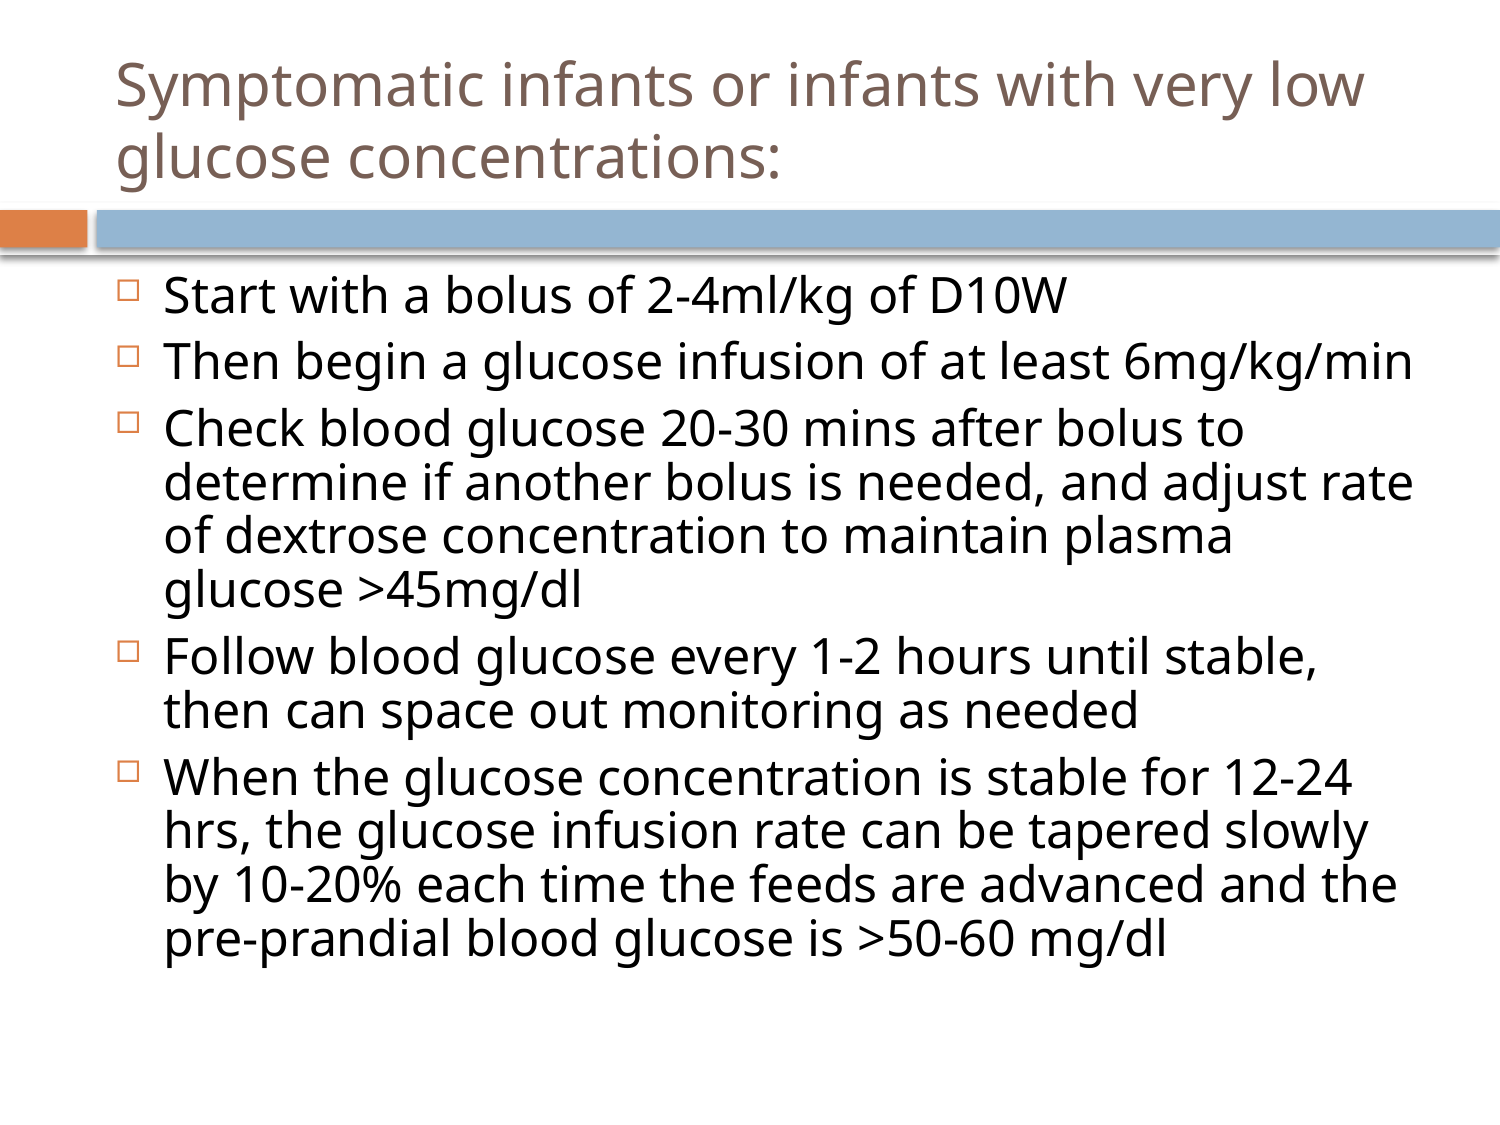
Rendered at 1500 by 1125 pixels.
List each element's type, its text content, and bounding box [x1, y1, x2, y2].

list Start with a bolus of 2-4ml/kg of D10W Then begin a glucose infusion of at least 6mg/kg/min Check blood glucose 20-30 mins after bolus to determine if another bolus is needed, and adjust rate of dextrose concentration to maintain plasma glucose >45mg/dl Follow blood glucose every 1-2 hours until stable, then can space out monitoring as needed When the glucose concentration is stable for 12-24 hrs, the glucose infusion rate can be tapered slowly by 10-20% each time the feeds are advanced and the pre-prandial blood glucose is >50-60 mg/dl [100, 262, 1438, 1000]
title Symptomatic infants or infants with very low glucose concentrations: [100, 37, 1438, 200]
